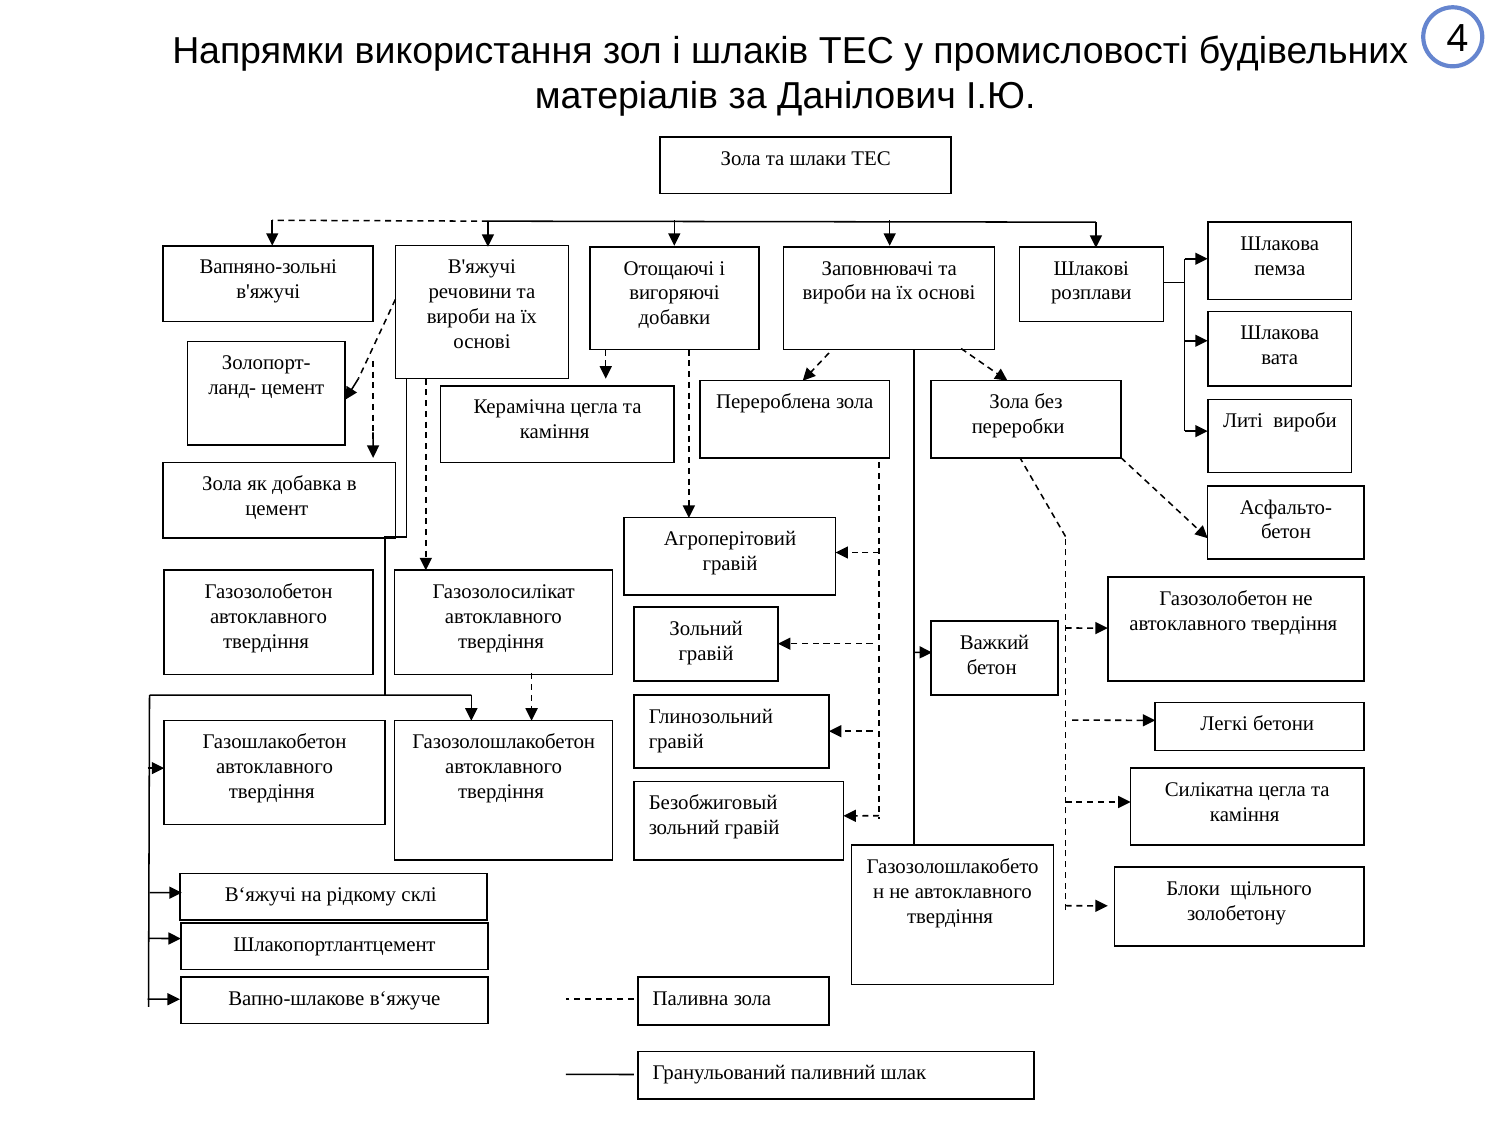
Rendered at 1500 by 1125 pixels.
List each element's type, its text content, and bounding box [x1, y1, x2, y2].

text_box 4 [1426, 5, 1479, 19]
text_box Напрямки використання зол і шлаків ТЕС у промисловості будівельних матеріалів за Данілович І.Ю. [88, 19, 1483, 124]
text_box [147, 136, 1365, 1100]
